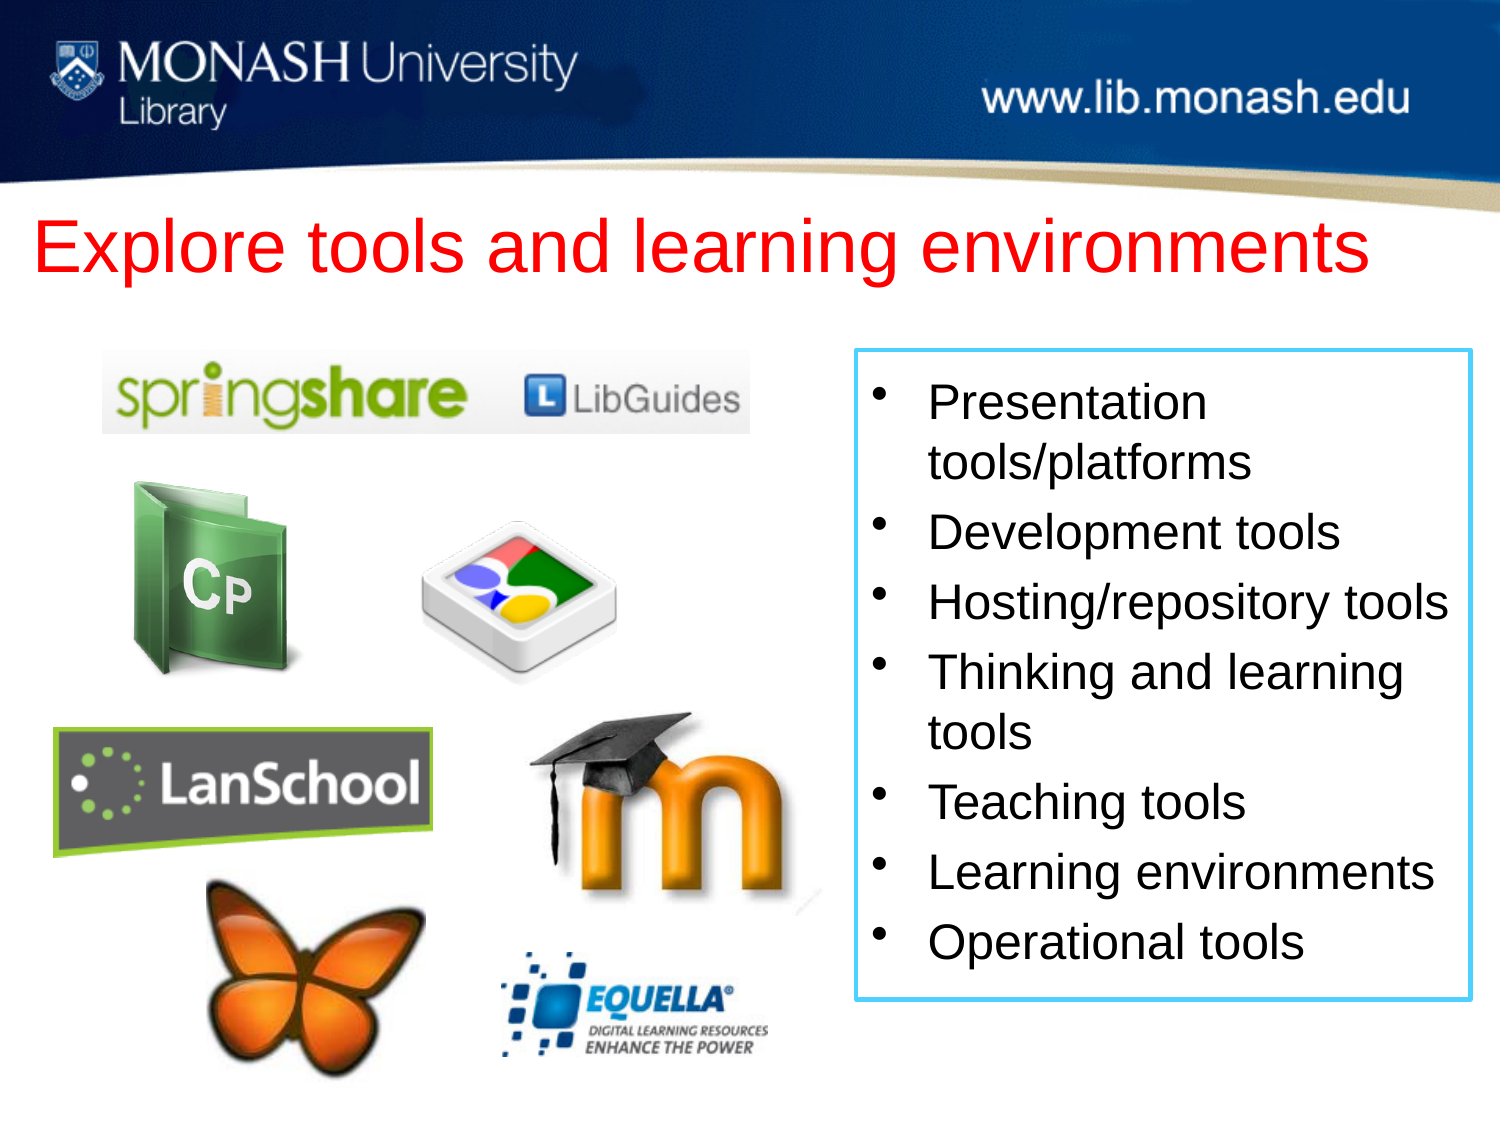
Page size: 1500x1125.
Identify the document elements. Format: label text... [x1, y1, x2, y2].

text_box [854, 348, 1473, 1002]
title Explore tools and learning environments [17, 148, 1500, 337]
picture [0, 0, 1500, 1125]
list Presentation tools/platforms Development tools Hosting/repository tools Thinking and learning tools Teaching tools Learning environments Operational tools [856, 361, 1483, 981]
